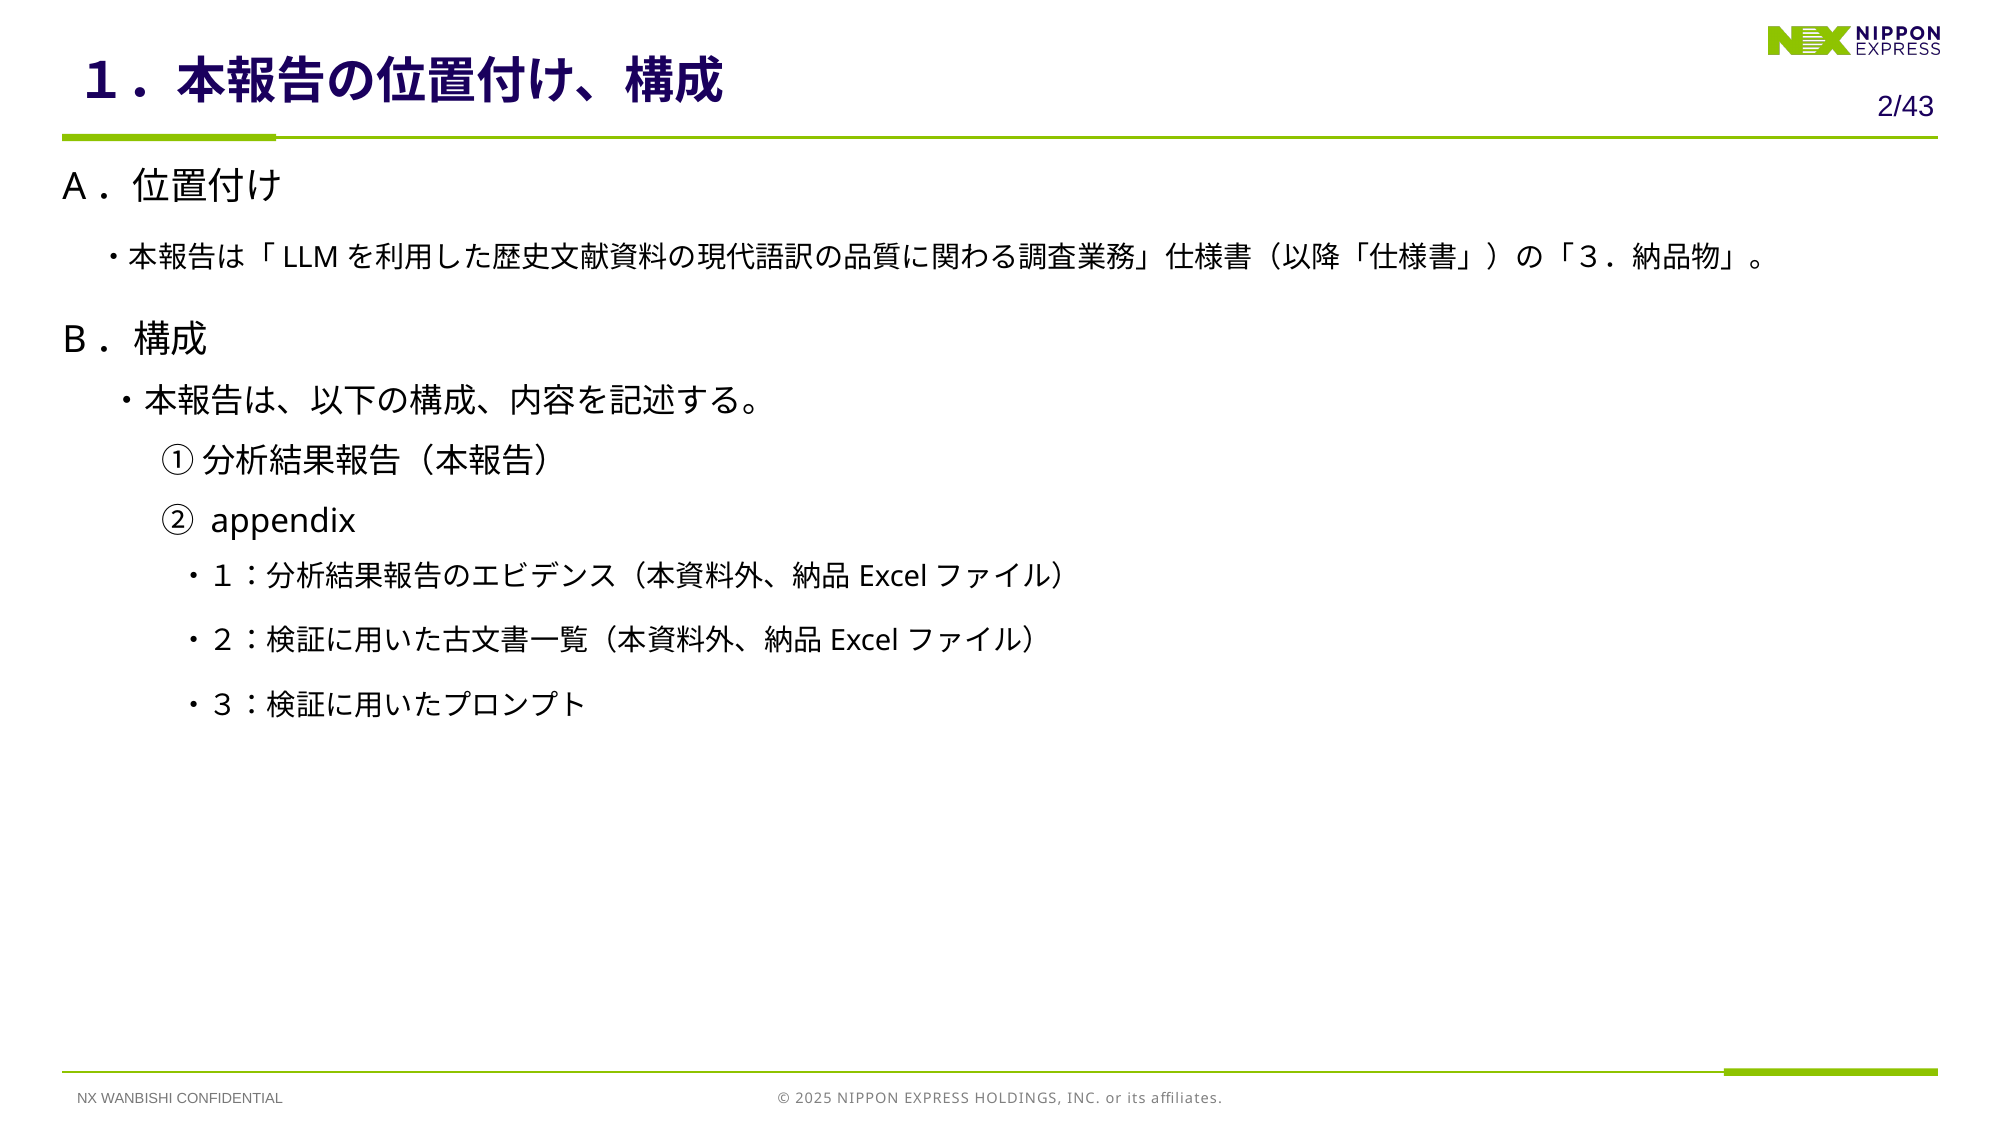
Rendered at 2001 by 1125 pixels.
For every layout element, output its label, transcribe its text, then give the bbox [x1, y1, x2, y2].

list A．位置付け ・本報告は「LLMを利用した歴史文献資料の現代語訳の品質に関わる調査業務」仕様書（以降「仕様書」）の「３．納品物」。 B．構成 ・本報告は、以下の構成、内容を記述する。 ① 分析結果報告（本報告） ② appendix ・１：分析結果報告のエビデンス（本資料外、納品Excelファイル） ・２：検証に用いた古文書一覧（本資料外、納品Excelファイル） ・３：検証に用いたプロンプト [62, 162, 1939, 776]
picture [1768, 26, 1940, 55]
footer NX WANBISHI CONFIDENTIAL [62, 1086, 738, 1110]
title １．本報告の位置付け、構成 [62, 41, 1742, 103]
slide_number 1/43 [1848, 87, 1935, 123]
